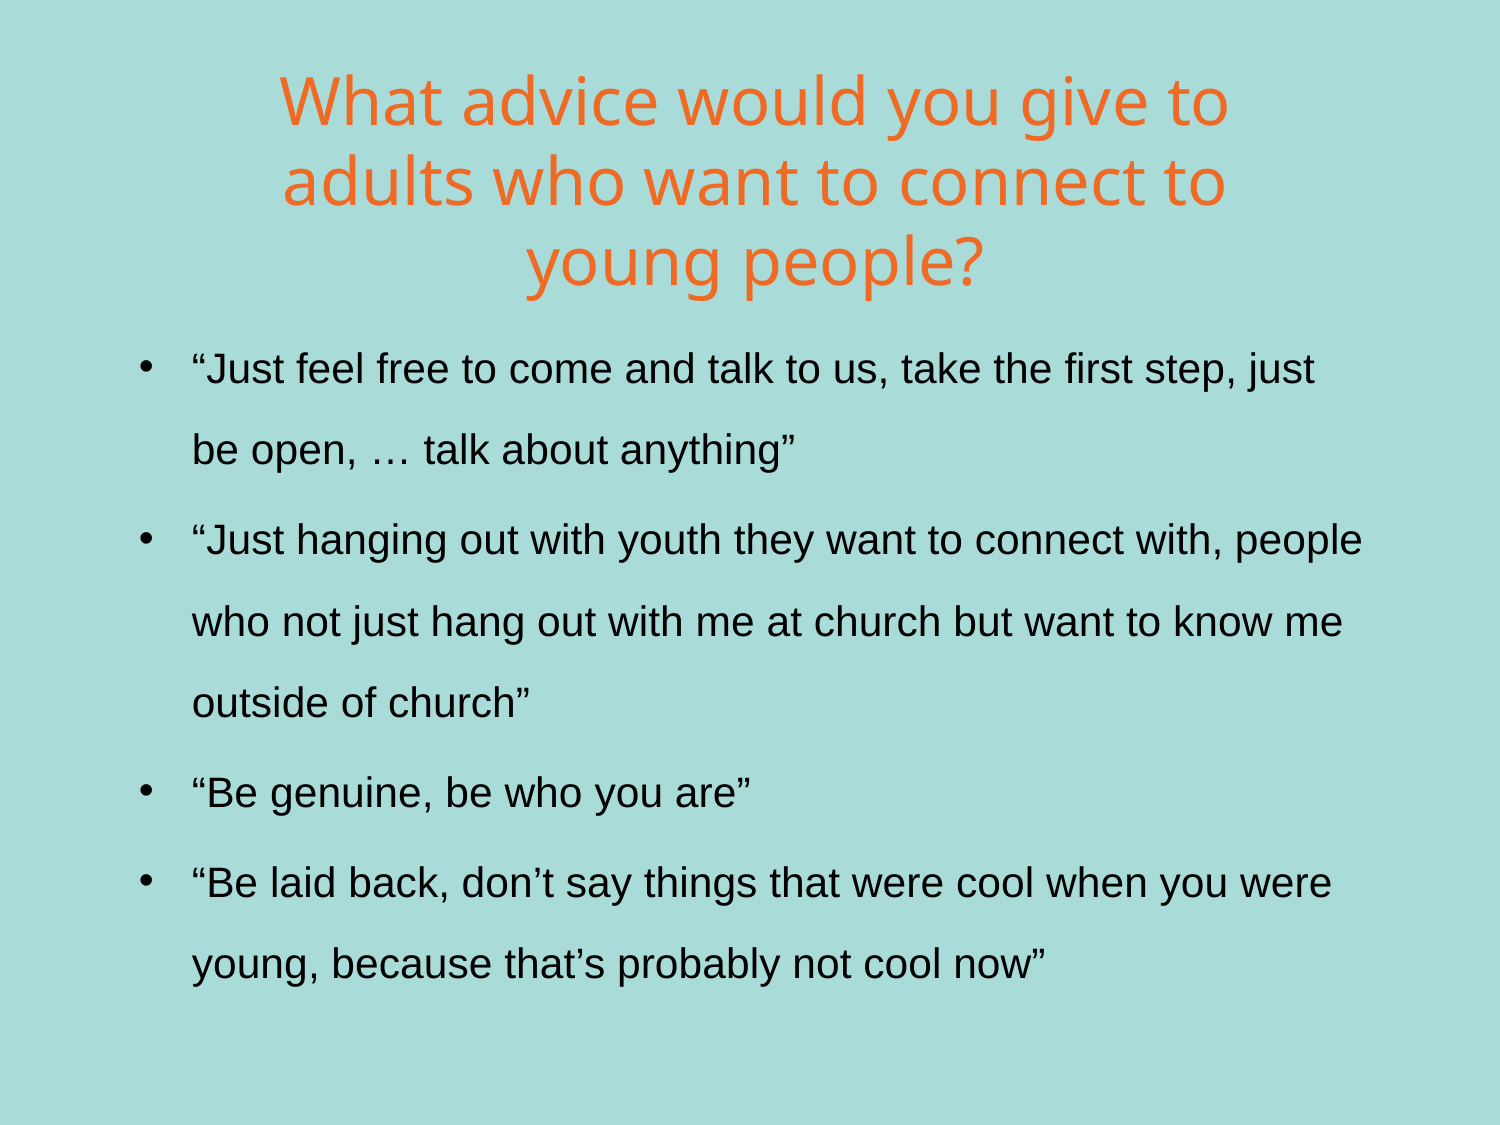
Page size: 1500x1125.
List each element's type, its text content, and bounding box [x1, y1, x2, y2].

title What advice would you give to adults who want to connect to young people? [171, 78, 1341, 279]
list “Just feel free to come and talk to us, take the first step, just be open, … talk about anything” “Just hanging out with youth they want to connect with, people who not just hang out with me at church but want to know me outside of church” “Be genuine, be who you are” “Be laid back, don’t say things that were cool when you were young, because that’s probably not cool now” [123, 302, 1388, 1005]
